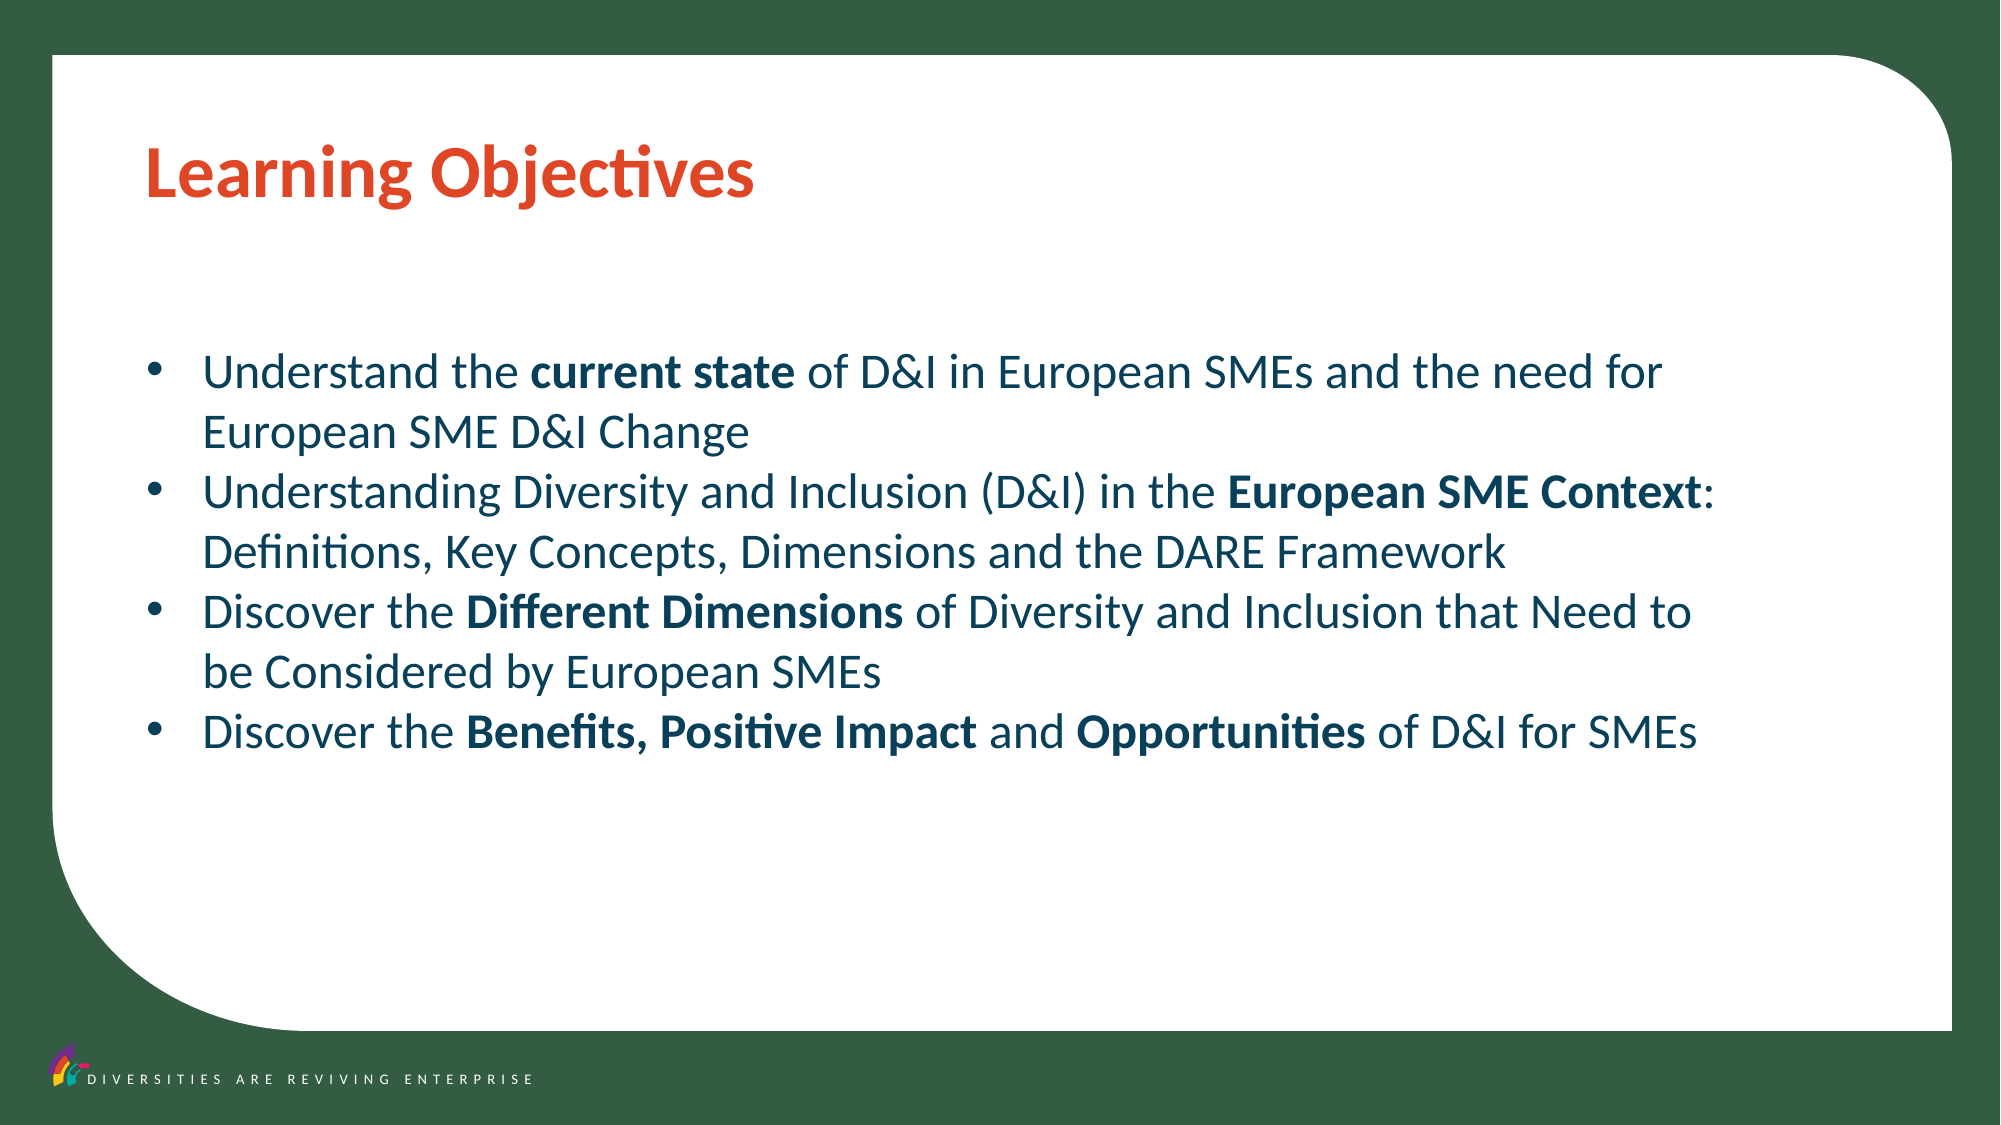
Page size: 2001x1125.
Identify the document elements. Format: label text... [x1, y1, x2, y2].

list Understand the current state of D&I in European SMEs and the need for European SME D&I Change Understanding Diversity and Inclusion (D&I) in the European SME Context: Definitions, Key Concepts, Dimensions and the DARE Framework Discover the Different Dimensions of Diversity and Inclusion that Need to be Considered by European SMEs Discover the Benefits, Positive Impact and Opportunities of D&I for SMEs [130, 221, 1768, 875]
list Learning Objectives [130, 124, 1869, 257]
